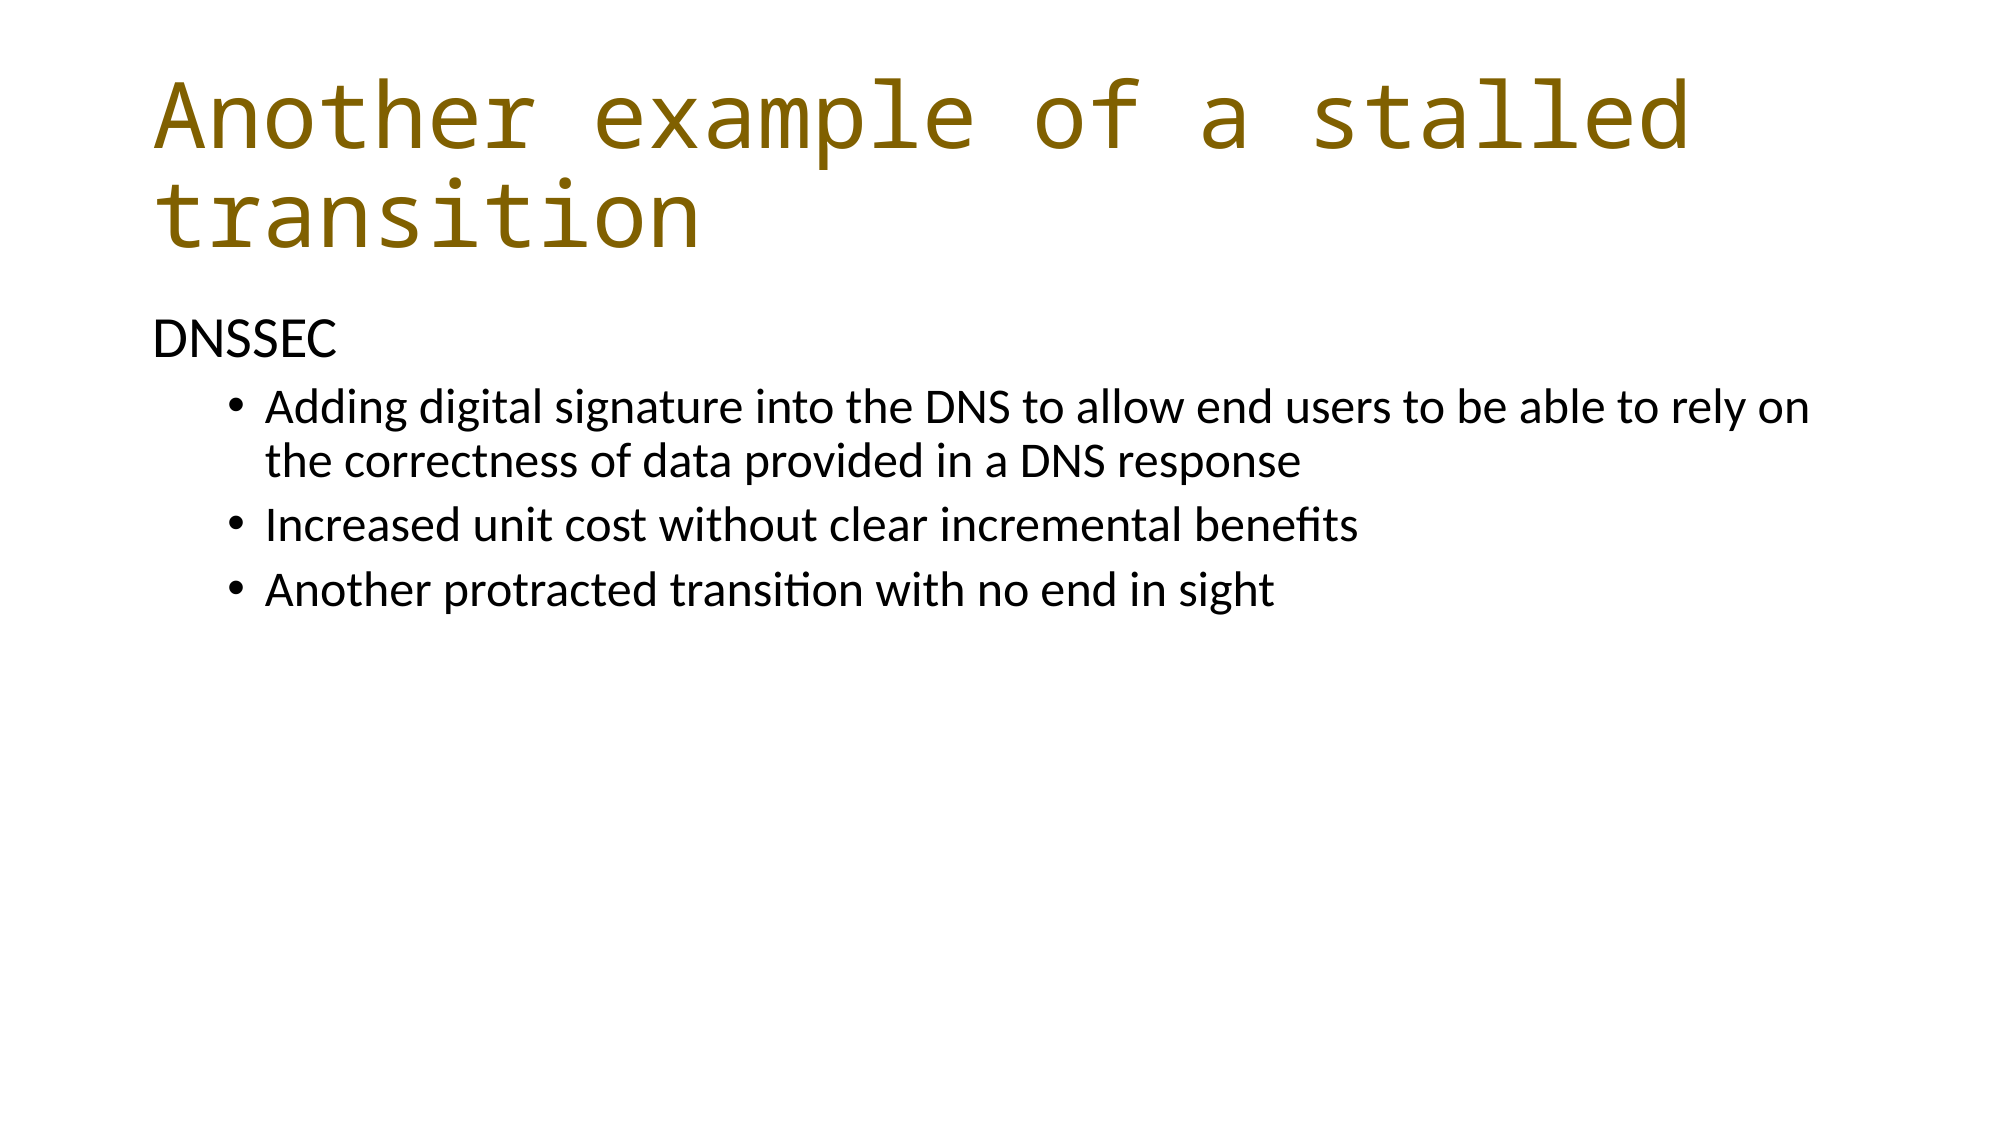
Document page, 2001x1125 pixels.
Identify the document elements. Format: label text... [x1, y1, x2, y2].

title Another example of a stalled transition [137, 59, 1863, 278]
list DNSSEC Adding digital signature into the DNS to allow end users to be able to rely on the correctness of data provided in a DNS response Increased unit cost without clear incremental benefits Another protracted transition with no end in sight [137, 299, 1863, 1014]
